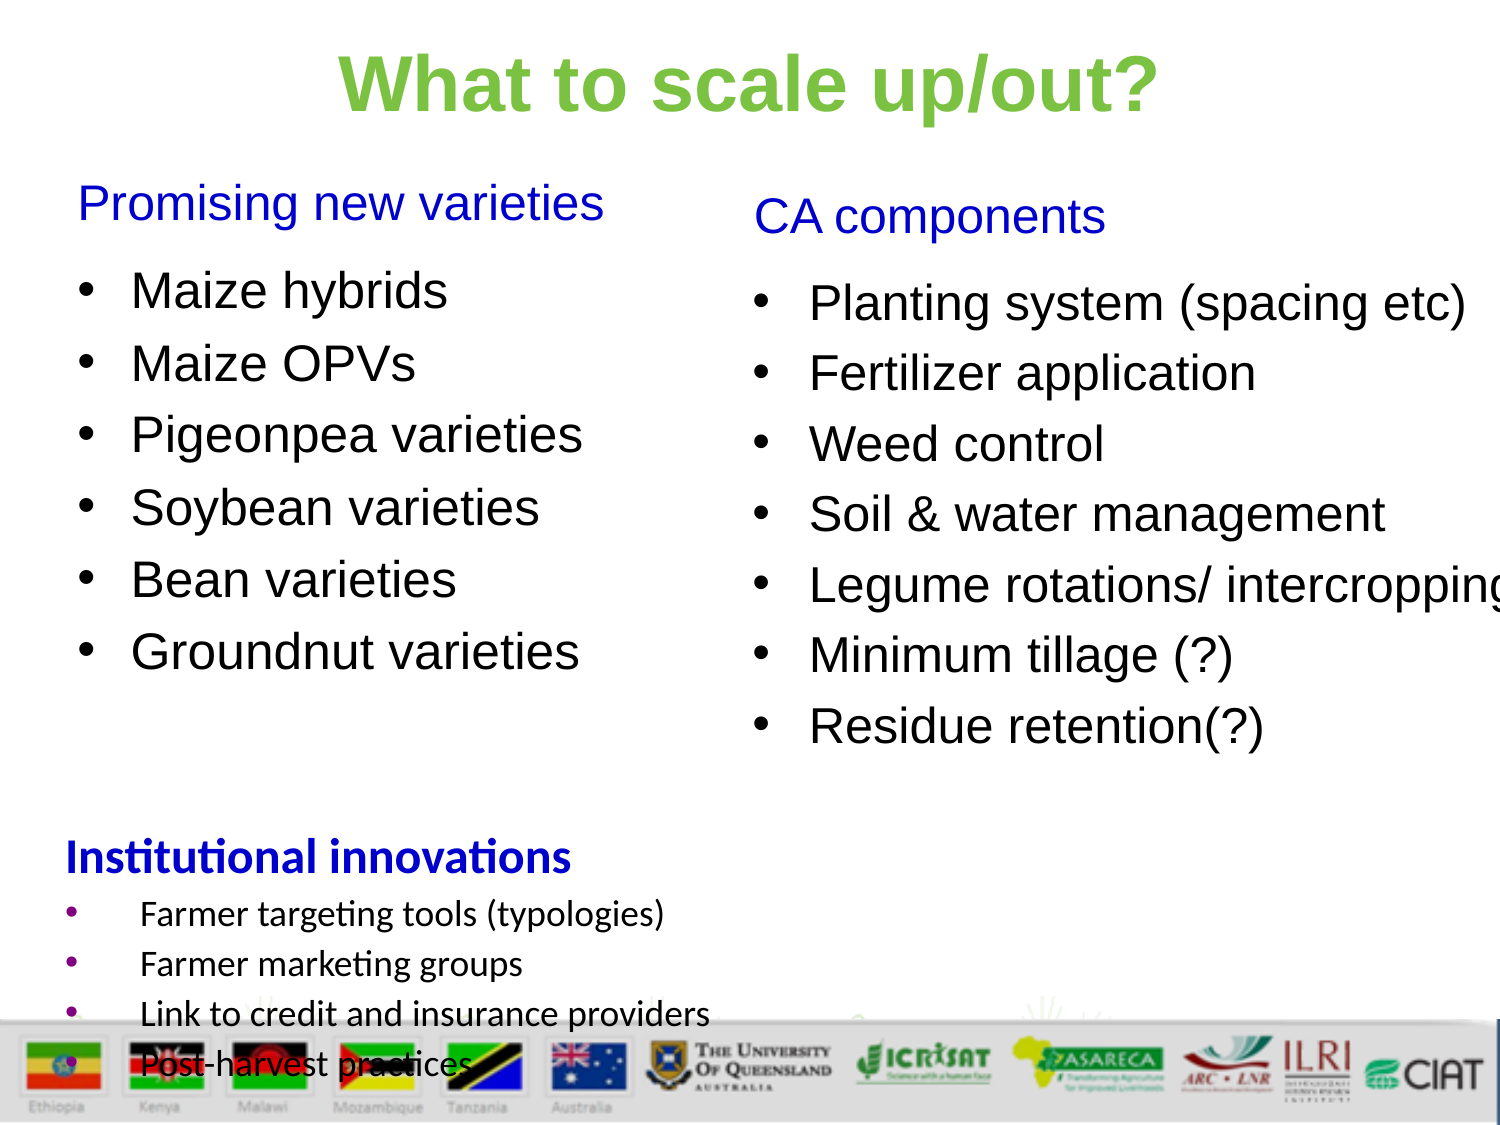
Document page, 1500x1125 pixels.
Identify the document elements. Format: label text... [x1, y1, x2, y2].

text_box Institutional innovations Farmer targeting tools (typologies) Farmer marketing groups Link to credit and insurance providers Post-harvest practices [50, 816, 1138, 1092]
list Planting system (spacing etc) Fertilizer application Weed control Soil & water management Legume rotations/ intercropping Minimum tillage (?) Residue retention(?) [737, 262, 1500, 775]
title What to scale up/out? [75, 24, 1425, 152]
picture [0, 996, 1500, 1125]
list Maize hybrids Maize OPVs Pigeonpea varieties Soybean varieties Bean varieties Groundnut varieties [62, 249, 726, 690]
list CA components [725, 174, 1500, 251]
list Promising new varieties [62, 162, 726, 239]
